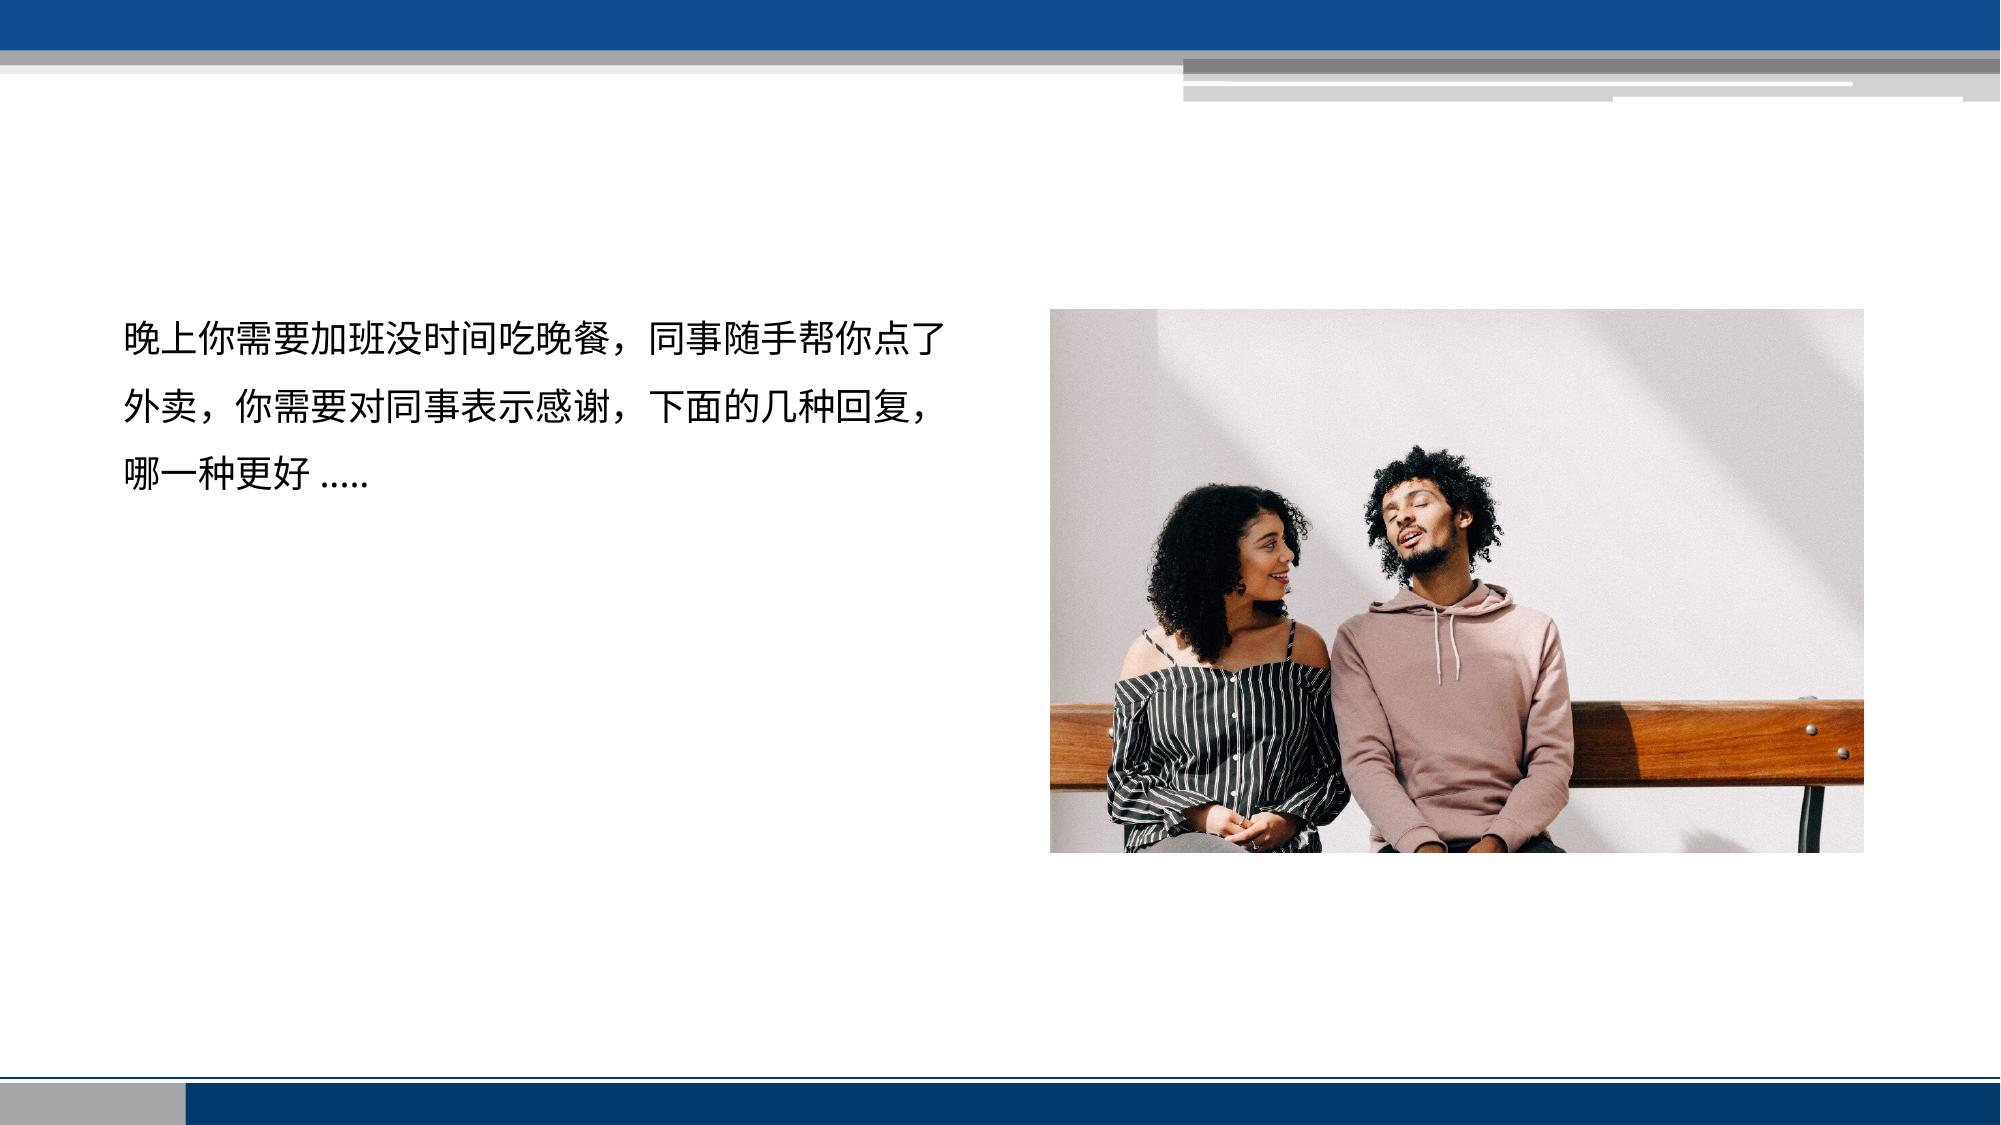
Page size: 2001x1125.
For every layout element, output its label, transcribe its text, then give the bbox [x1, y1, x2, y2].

text_box 晚上你需要加班没时间吃晚餐，同事随手帮你点了外卖，你需要对同事表示感谢，下面的几种回复，哪一种更好..... [108, 285, 994, 503]
picture [1050, 309, 1864, 853]
